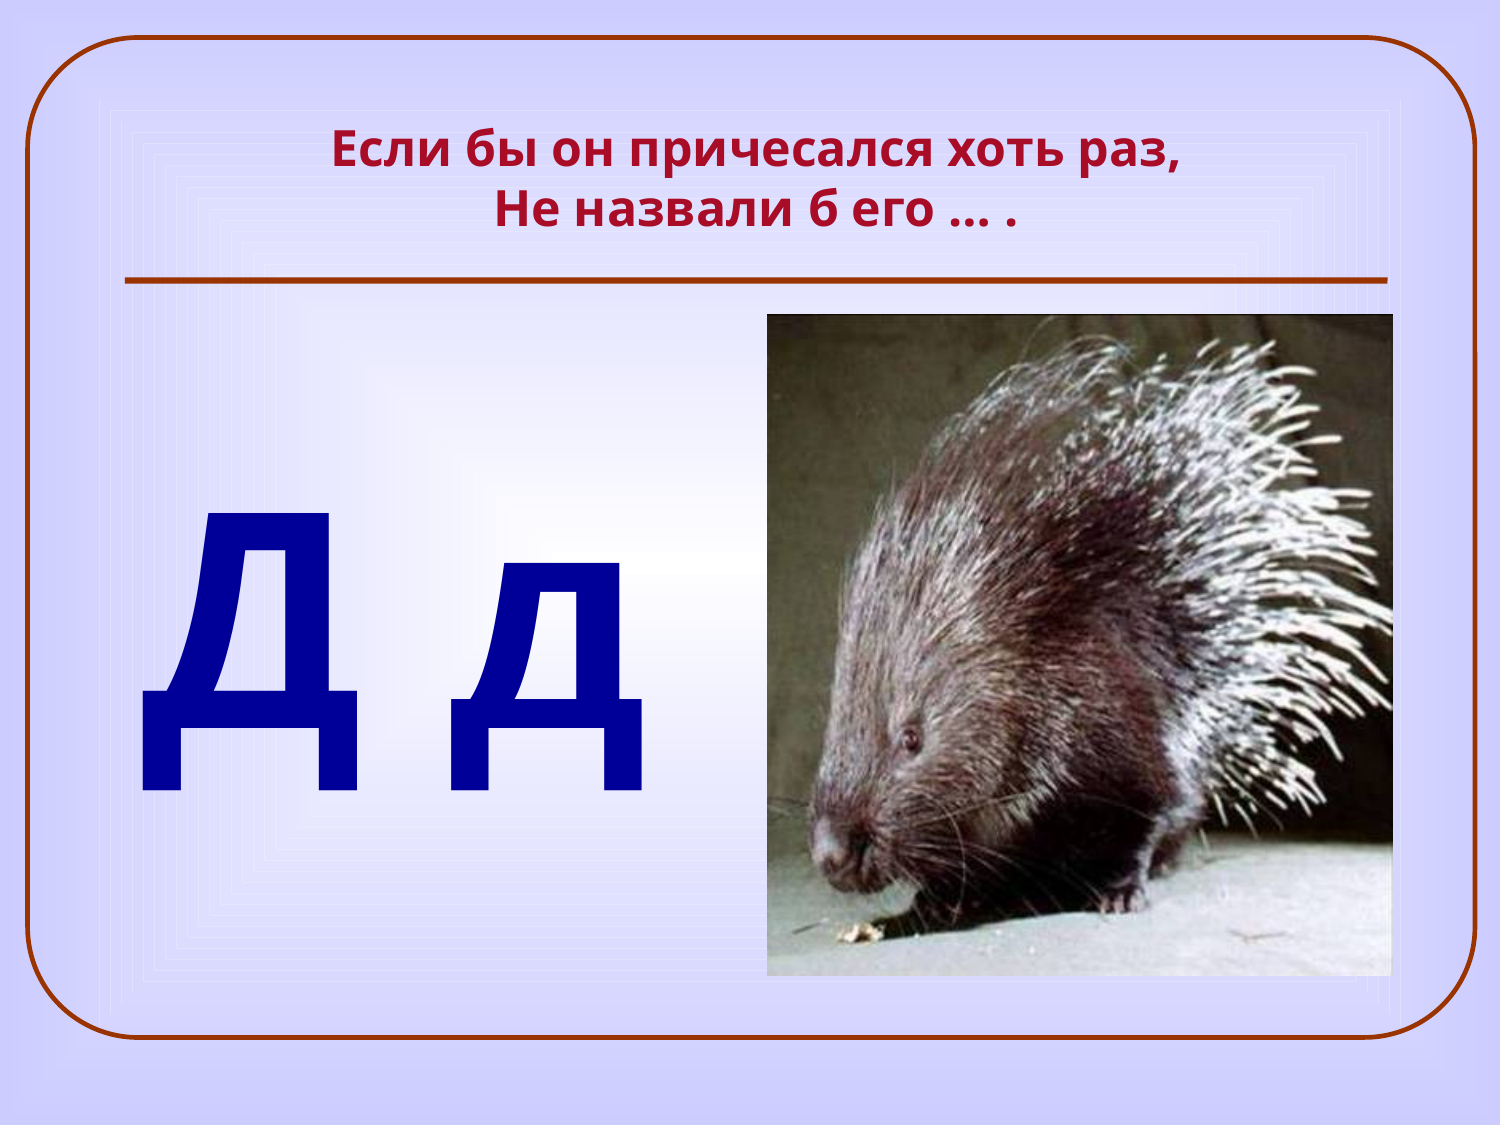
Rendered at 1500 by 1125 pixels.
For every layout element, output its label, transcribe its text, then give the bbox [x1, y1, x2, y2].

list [767, 314, 1393, 977]
title Если бы он причесался хоть раз, Не назвали б его … . [124, 87, 1388, 244]
list Д д [124, 408, 745, 976]
